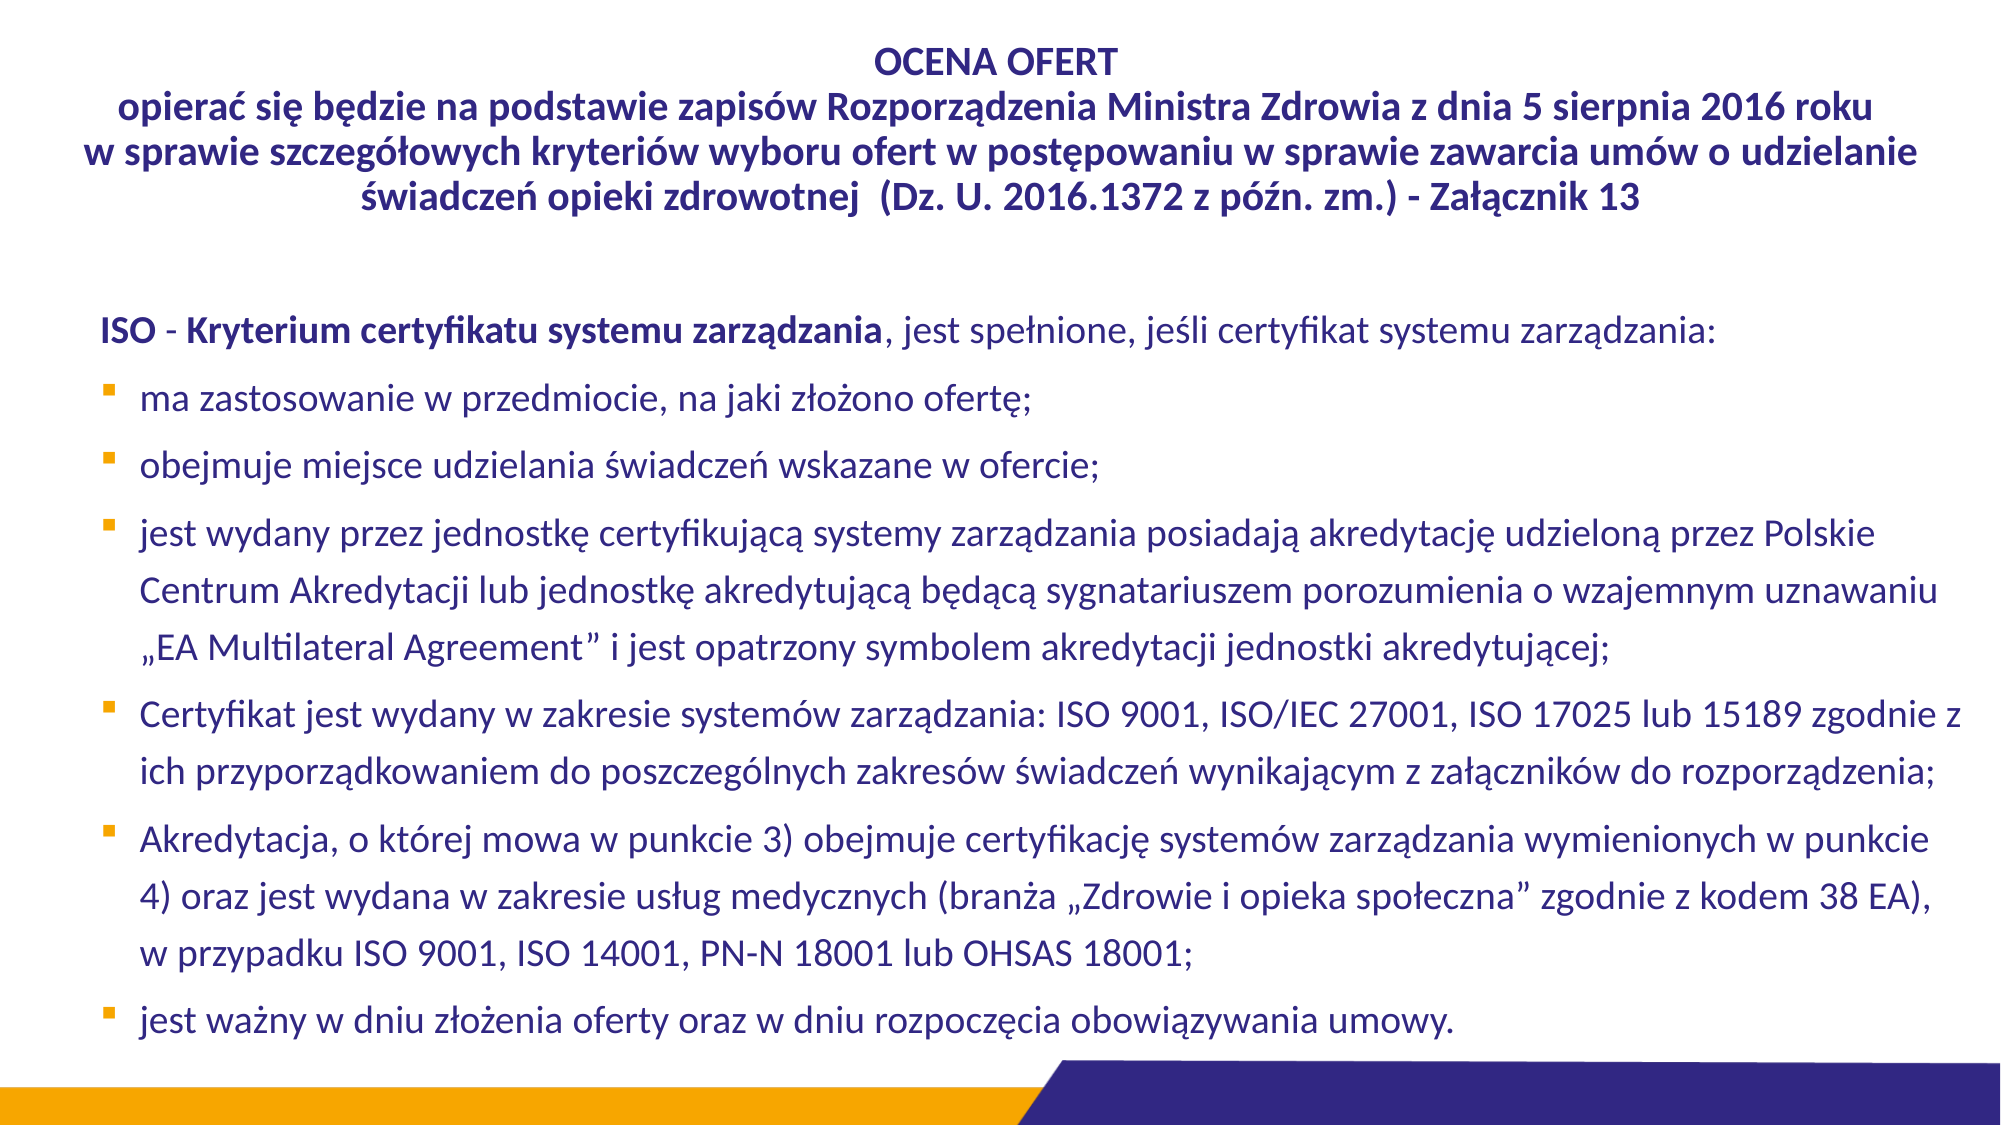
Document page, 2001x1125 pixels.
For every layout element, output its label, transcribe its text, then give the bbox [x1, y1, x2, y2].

title OCENA OFERT opierać się będzie na podstawie zapisów Rozporządzenia Ministra Zdrowia z dnia 5 sierpnia 2016 roku w sprawie szczegółowych kryteriów wyboru ofert w postępowaniu w sprawie zawarcia umów o udzielanie świadczeń opieki zdrowotnej (Dz. U. 2016.1372 z późn. zm.) - Załącznik 13 [20, 18, 1982, 241]
list ISO - Kryterium certyfikatu systemu zarządzania, jest spełnione, jeśli certyfikat systemu zarządzania: ma zastosowanie w przedmiocie, na jaki złożono ofertę; obejmuje miejsce udzielania świadczeń wskazane w ofercie; jest wydany przez jednostkę certyfikującą systemy zarządzania posiadają akredytację udzieloną przez Polskie Centrum Akredytacji lub jednostkę akredytującą będącą sygnatariuszem porozumienia o wzajemnym uznawaniu „EA Multilateral Agreement” i jest opatrzony symbolem akredytacji jednostki akredytującej; Certyfikat jest wydany w zakresie systemów zarządzania: ISO 9001, ISO/IEC 27001, ISO 17025 lub 15189 zgodnie z ich przyporządkowaniem do poszczególnych zakresów świadczeń wynikającym z załączników do rozporządzenia; Akredytacja, o której mowa w punkcie 3) obejmuje certyfikację systemów zarządzania wymienionych w punkcie 4) oraz jest wydana w zakresie usług medycznych (branża „Zdrowie i opieka społeczna” zgodnie z kodem 38 EA), w przypadku ISO 9001, ISO 14001, PN-N 18001 lub OHSAS 18001; jest ważny w dniu złożenia oferty oraz w dniu rozpoczęcia obowiązywania umowy. [85, 259, 1982, 1078]
picture [0, 1060, 2001, 1125]
